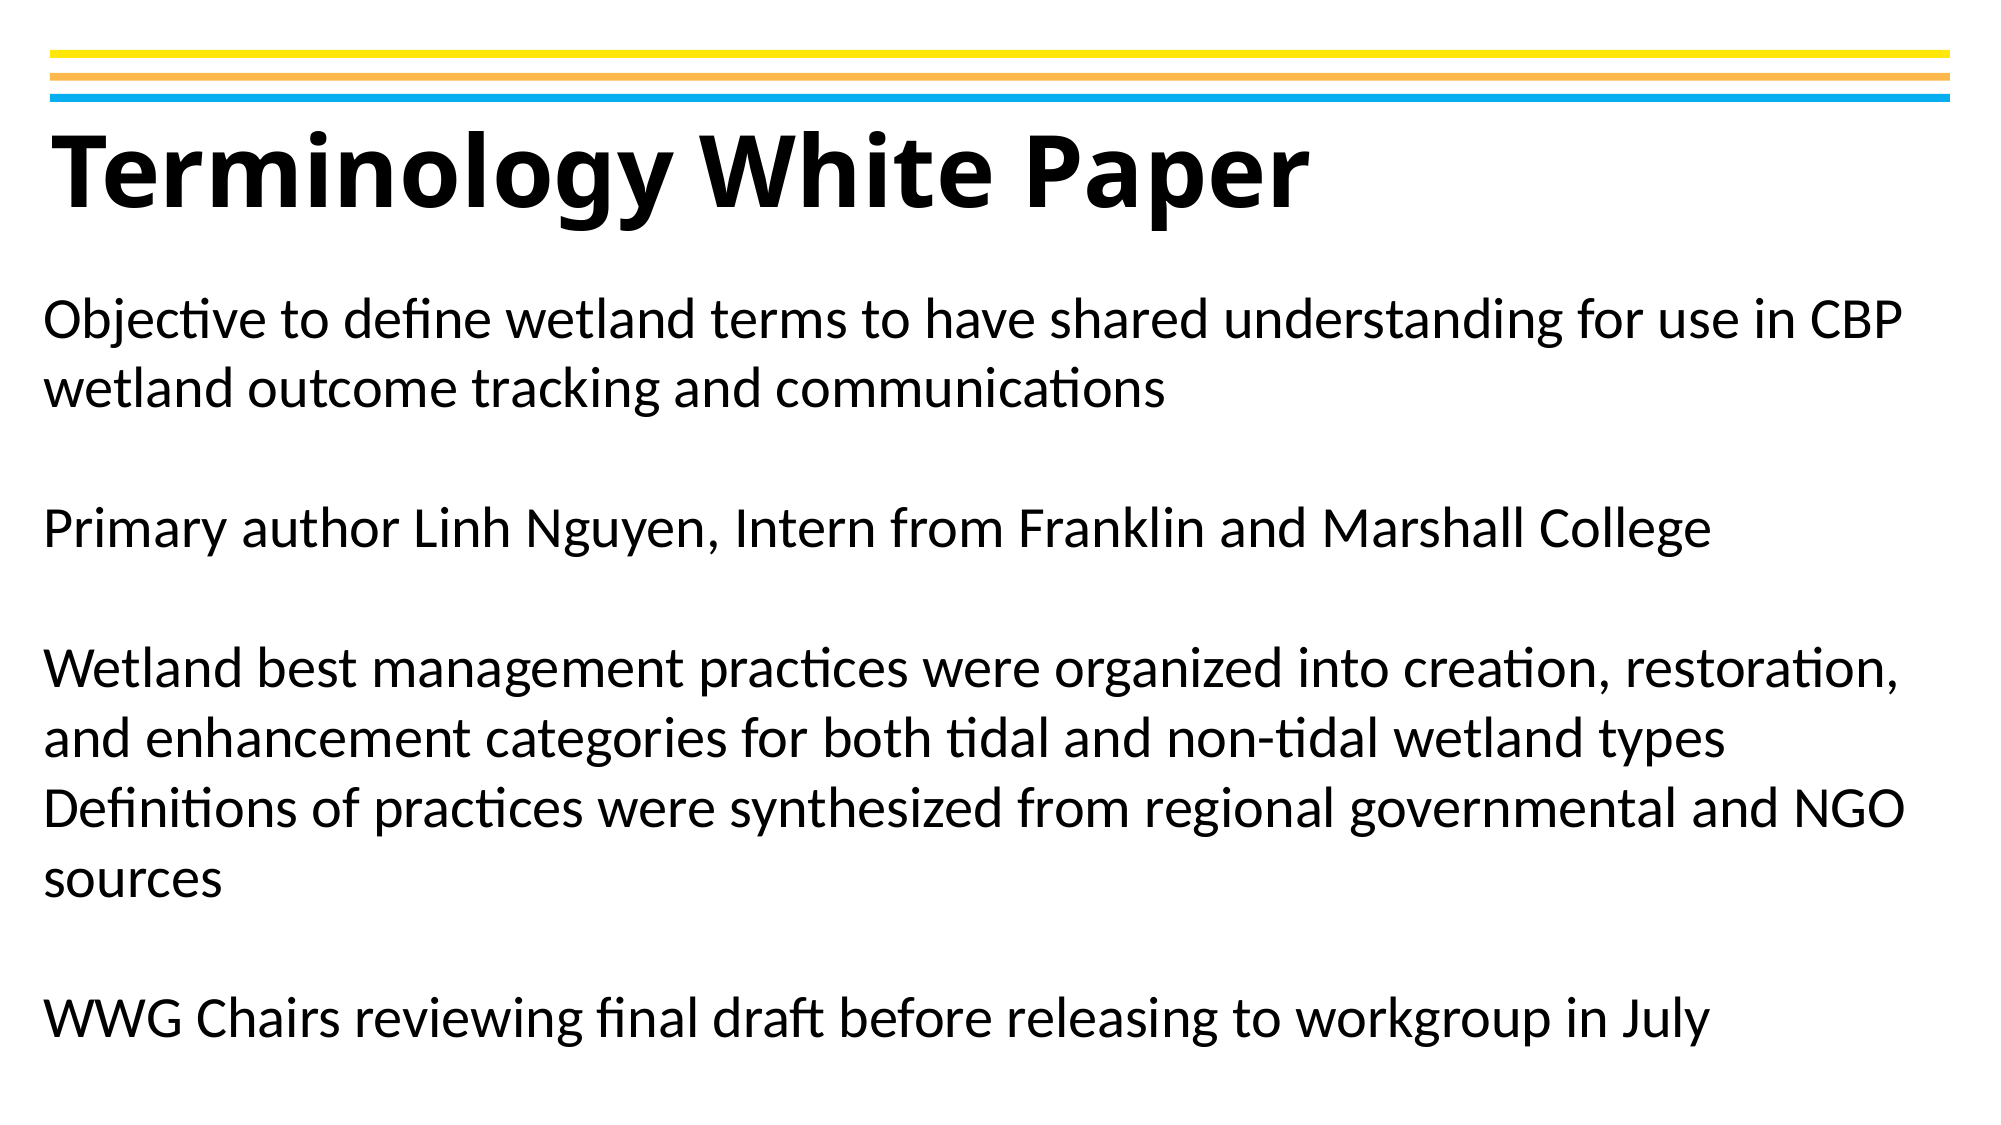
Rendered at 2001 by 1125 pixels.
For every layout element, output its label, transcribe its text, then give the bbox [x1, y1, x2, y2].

text_box Objective to define wetland terms to have shared understanding for use in CBP wetland outcome tracking and communications Primary author Linh Nguyen, Intern from Franklin and Marshall College Wetland best management practices were organized into creation, restoration, and enhancement categories for both tidal and non-tidal wetland types Definitions of practices were synthesized from regional governmental and NGO sources WWG Chairs reviewing final draft before releasing to workgroup in July [28, 272, 1950, 1057]
title Terminology White Paper [50, 121, 1951, 286]
